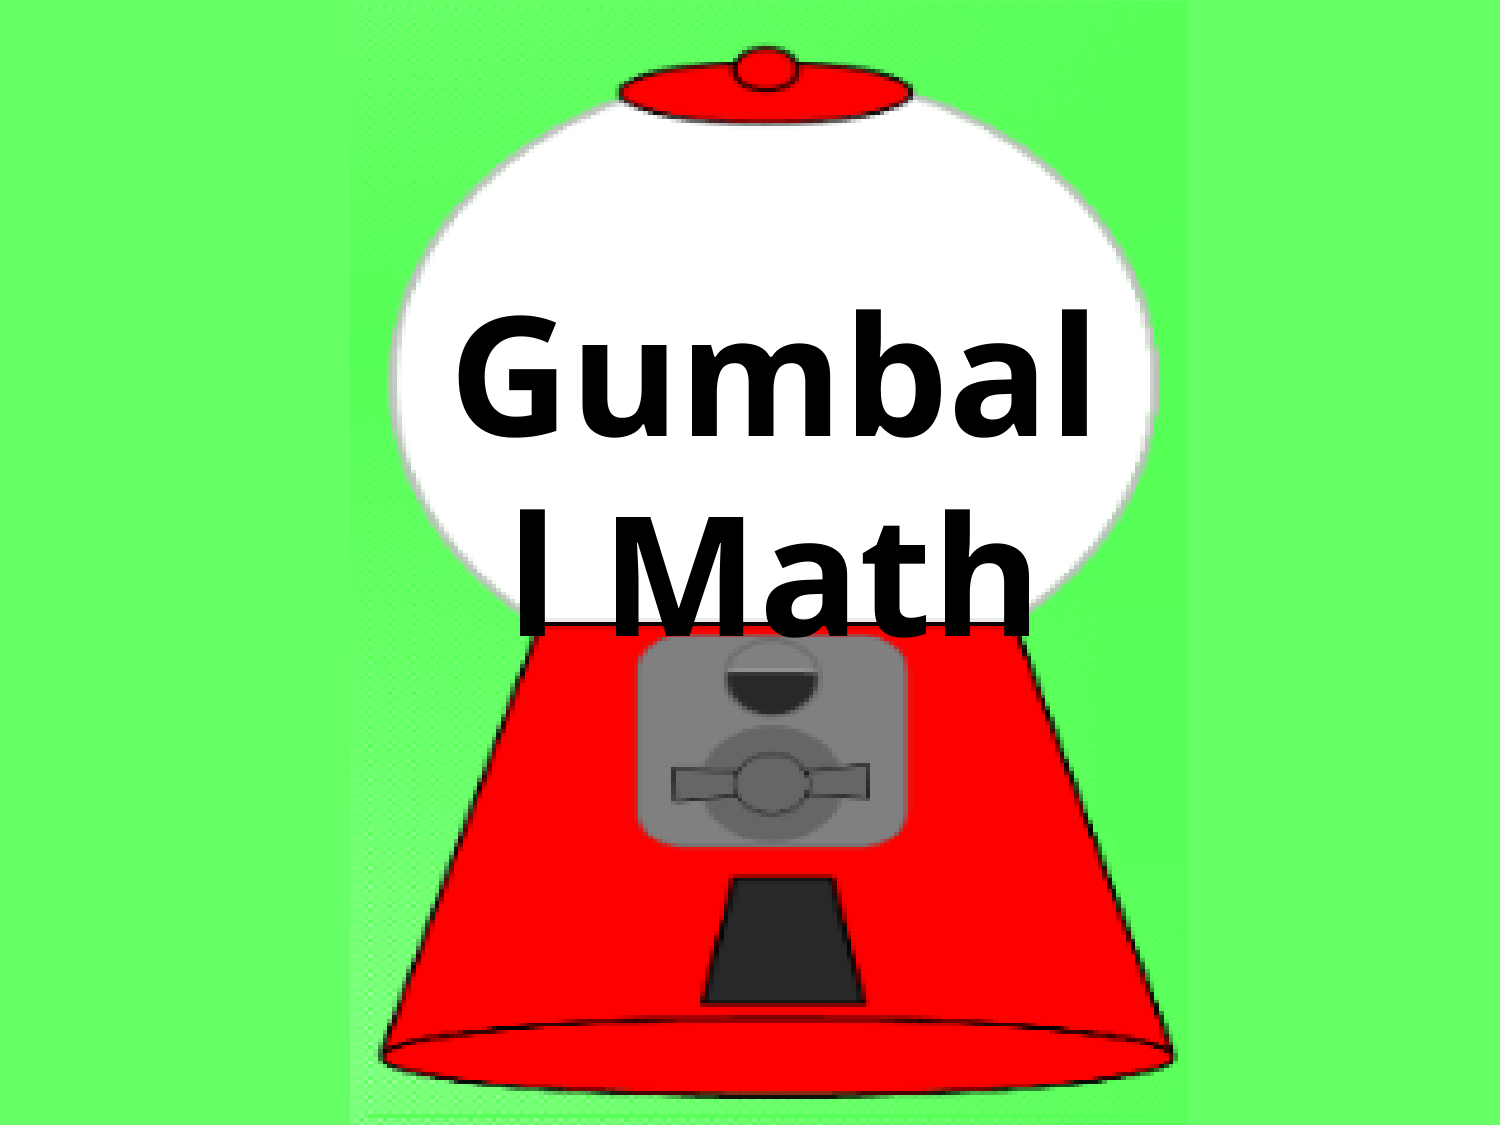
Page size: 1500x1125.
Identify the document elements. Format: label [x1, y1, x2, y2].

picture [349, 0, 1188, 1125]
